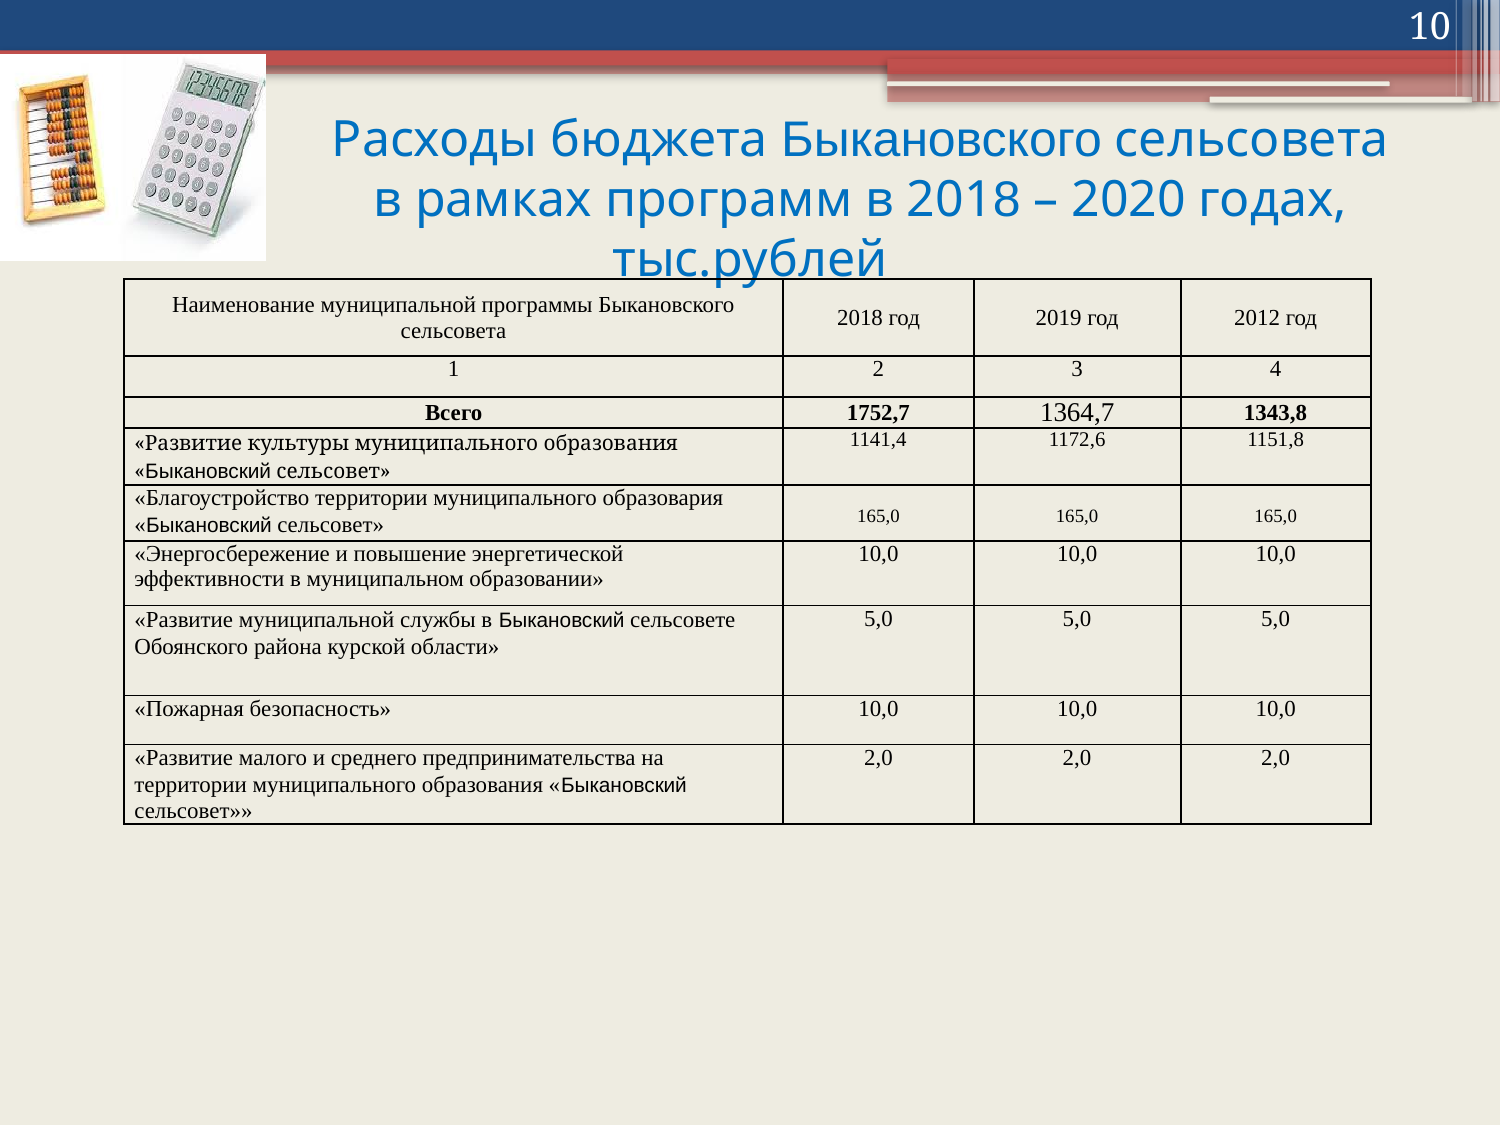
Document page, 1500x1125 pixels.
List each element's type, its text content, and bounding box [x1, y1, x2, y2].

table_cell 165,0 [1182, 486, 1370, 540]
table_cell 1752,7 [784, 398, 973, 427]
table_cell Всего [125, 398, 782, 427]
table_cell 165,0 [975, 486, 1180, 540]
picture [0, 54, 266, 261]
table_cell 1343,8 [1182, 398, 1370, 427]
table_cell «Пожарная безопасность» [125, 696, 782, 744]
table_header Наименование муниципальной программы Быкановского сельсовета [125, 280, 782, 355]
title Расходы бюджета Быкановского сельсовета в рамках программ в 2018 – 2020 годах, тыс.рублей [271, 136, 1500, 256]
table_cell «Развитие малого и среднего предпринимательства на территории муниципального образования «Быкановский сельсовет»» [125, 745, 782, 823]
table_cell 4 [1182, 357, 1370, 396]
table_cell 5,0 [784, 606, 973, 695]
table_cell 1141,4 [784, 429, 973, 484]
table_cell 1364,7 [975, 398, 1180, 427]
table_cell 10,0 [975, 542, 1180, 605]
table_header 2018 год [784, 280, 973, 355]
table_cell 5,0 [975, 606, 1180, 695]
table_cell «Энергосбережение и повышение энергетической эффективности в муниципальном образовании» [125, 542, 782, 605]
table_cell «Благоустройство территории муниципального образовария «Быкановский сельсовет» [125, 486, 782, 540]
table_header 2019 год [975, 280, 1180, 355]
slide_number 10 [1340, 0, 1466, 61]
table_cell 10,0 [1182, 542, 1370, 605]
table_cell «Развитие муниципальной службы в Быкановский сельсовете Обоянского района курской области» [125, 606, 782, 695]
table_cell 10,0 [975, 696, 1180, 744]
table_cell 2,0 [975, 745, 1180, 823]
table_cell 10,0 [1182, 696, 1370, 744]
table_cell 2 [784, 357, 973, 396]
table_cell 3 [975, 357, 1180, 396]
table_cell 2,0 [784, 745, 973, 823]
table_cell 2,0 [1182, 745, 1370, 823]
table_cell 10,0 [784, 542, 973, 605]
table_cell 165,0 [784, 486, 973, 540]
table_cell 10,0 [784, 696, 973, 744]
table_cell «Развитие культуры муниципального образования «Быкановский сельсовет» [125, 429, 782, 484]
table_header 2012 год [1182, 280, 1370, 355]
table_cell 1151,8 [1182, 429, 1370, 484]
table_cell 1 [125, 357, 782, 396]
table_cell 5,0 [1182, 606, 1370, 695]
table_cell 1172,6 [975, 429, 1180, 484]
